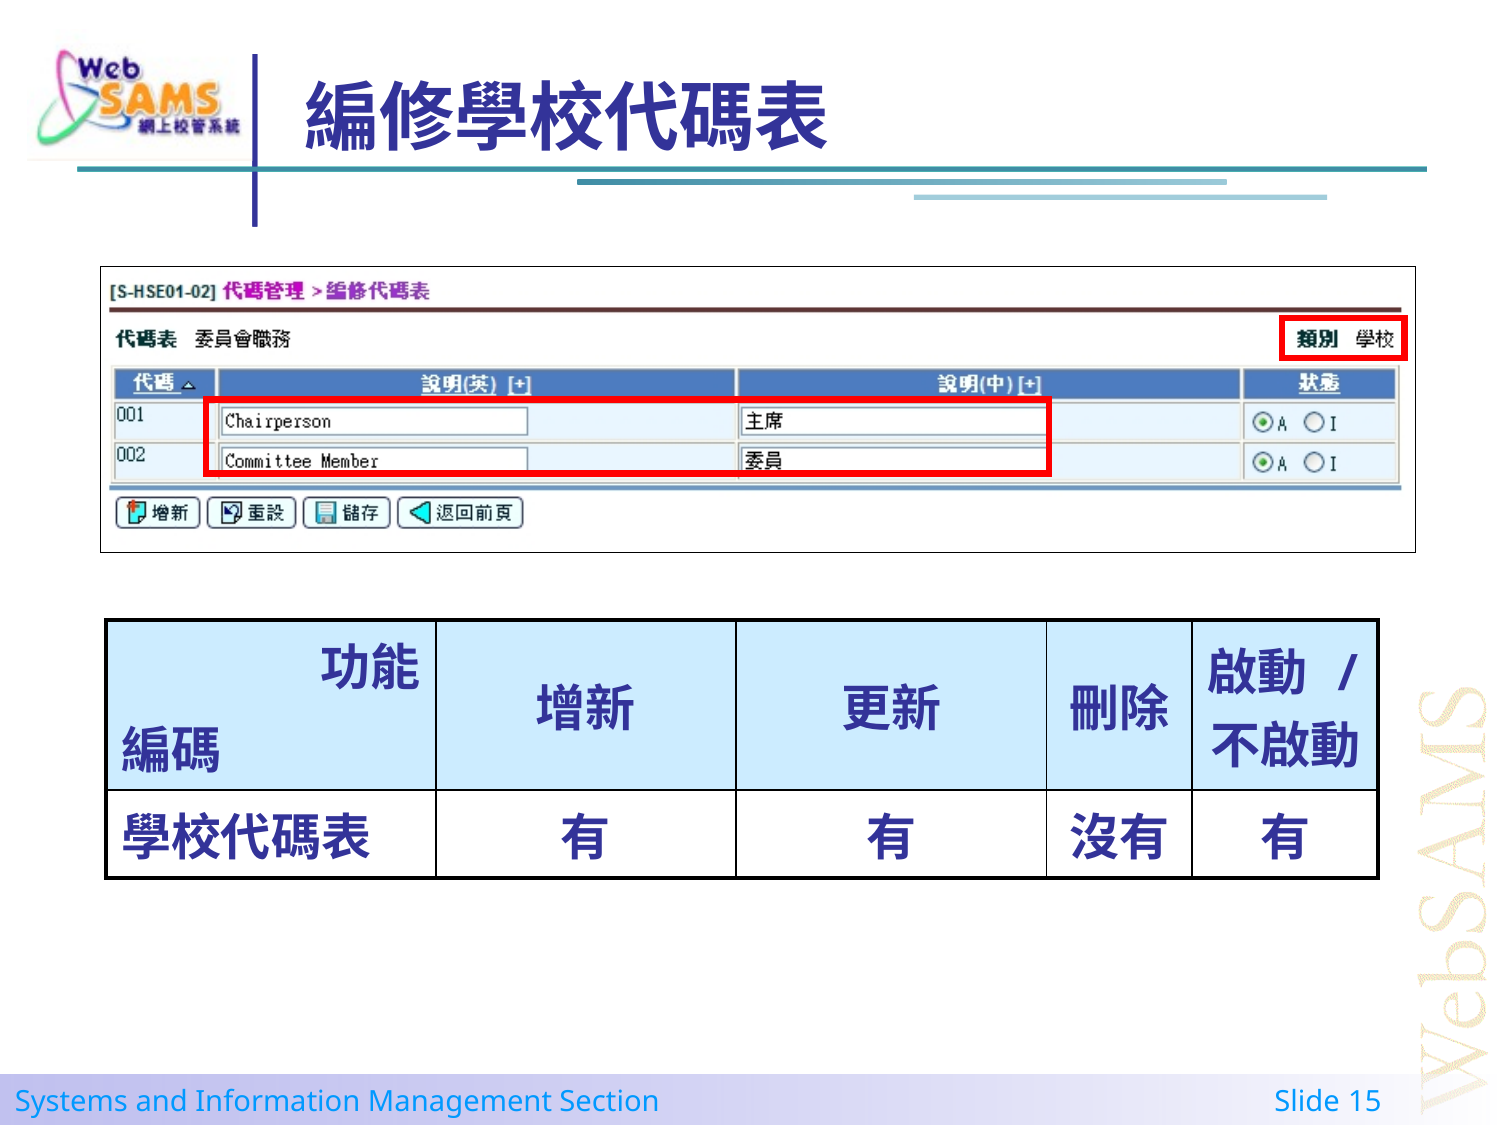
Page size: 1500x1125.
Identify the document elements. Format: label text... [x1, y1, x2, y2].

table_header 功能 編碼 [108, 622, 435, 789]
table_cell 學校代碼表 [108, 791, 435, 876]
table_cell 沒有 [1047, 791, 1191, 876]
picture [27, 29, 253, 161]
title 編修學校代碼表 [289, 41, 1465, 167]
table_cell 有 [1193, 791, 1376, 876]
table_header 增新 [437, 622, 735, 789]
picture [1393, 679, 1500, 1074]
table_cell 有 [437, 791, 735, 876]
table_header 啟動 / 不啟動 [1193, 622, 1376, 789]
table_cell 有 [737, 791, 1046, 876]
table_header 更新 [737, 622, 1046, 789]
table_header 刪除 [1047, 622, 1191, 789]
picture [99, 265, 1417, 553]
